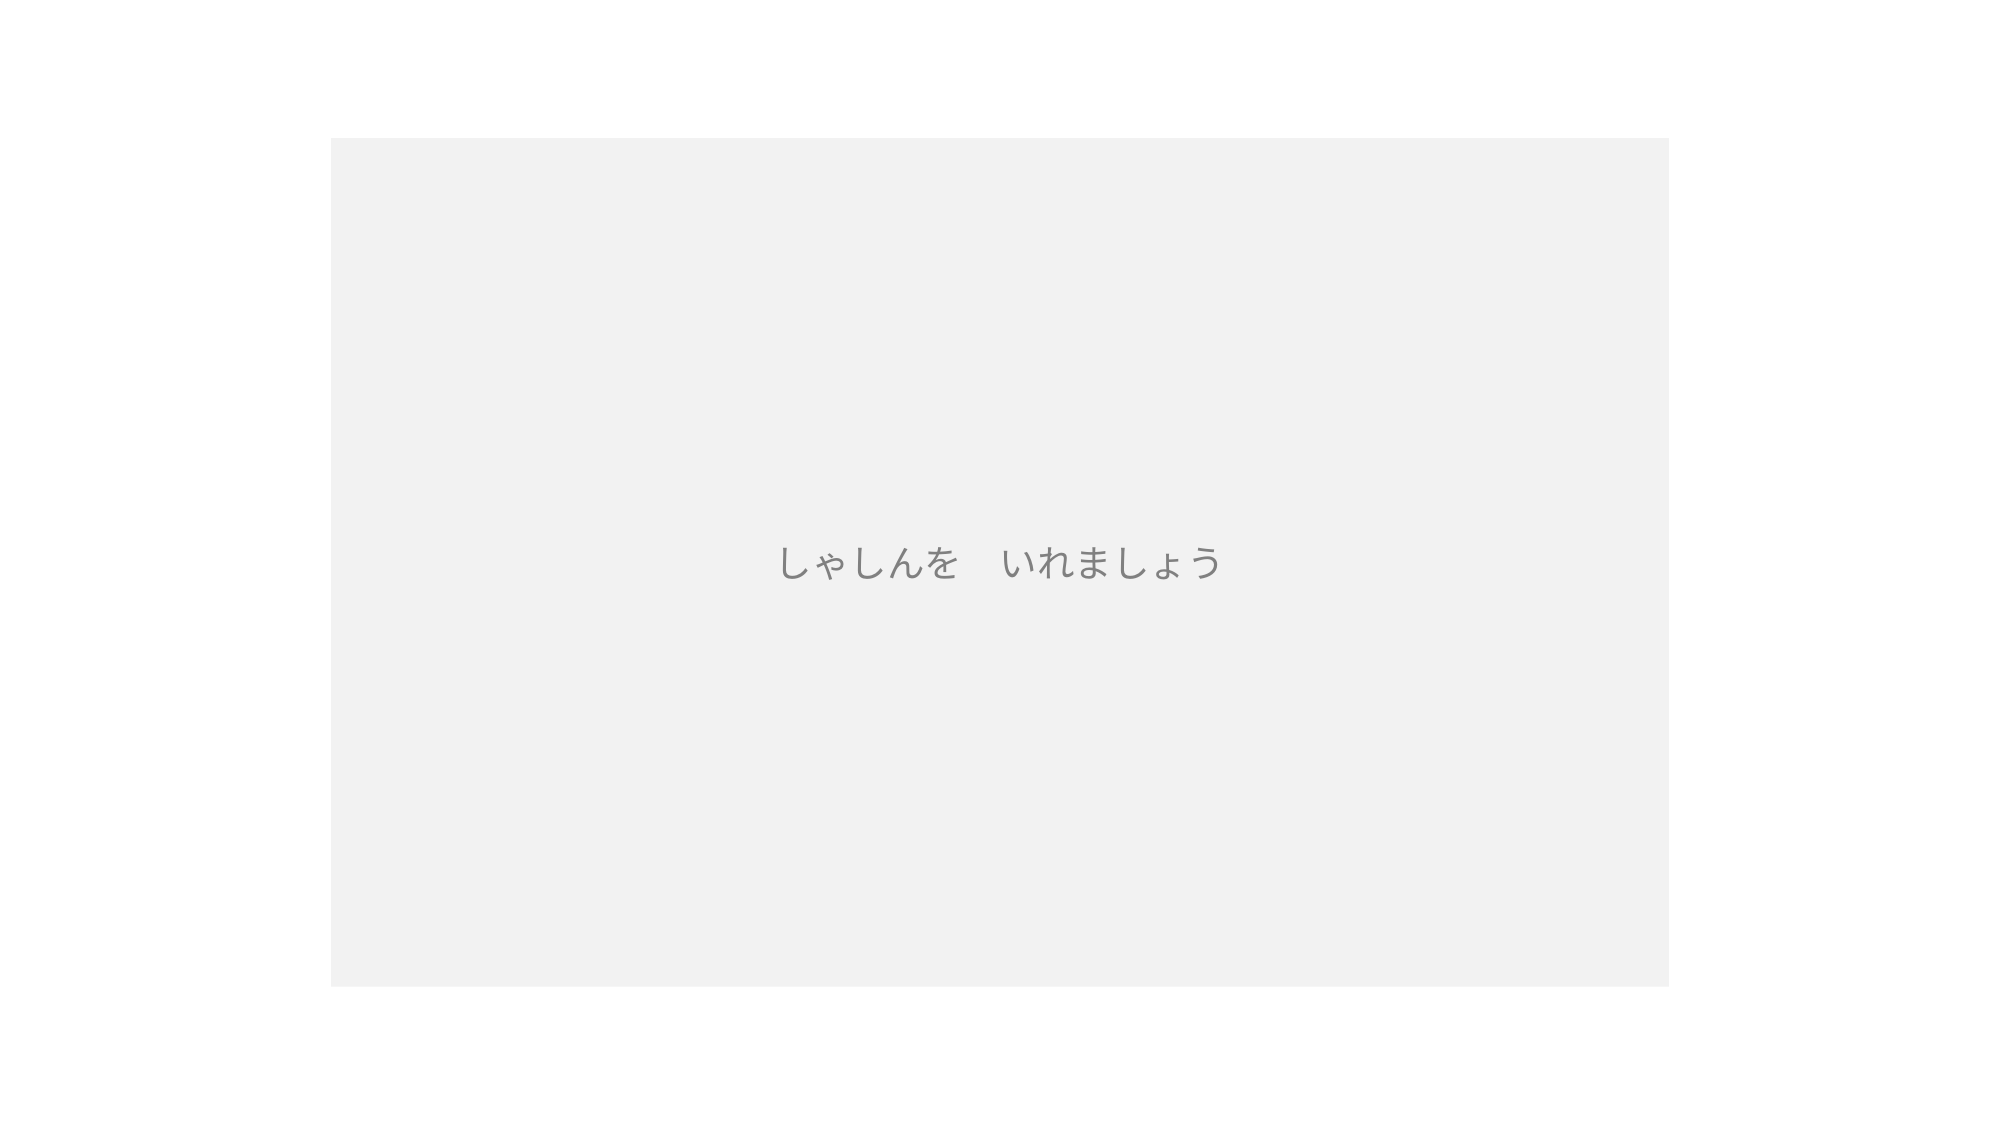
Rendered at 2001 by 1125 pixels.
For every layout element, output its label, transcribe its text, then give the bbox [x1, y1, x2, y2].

text_box しゃしんを いれましょう [330, 137, 1670, 988]
